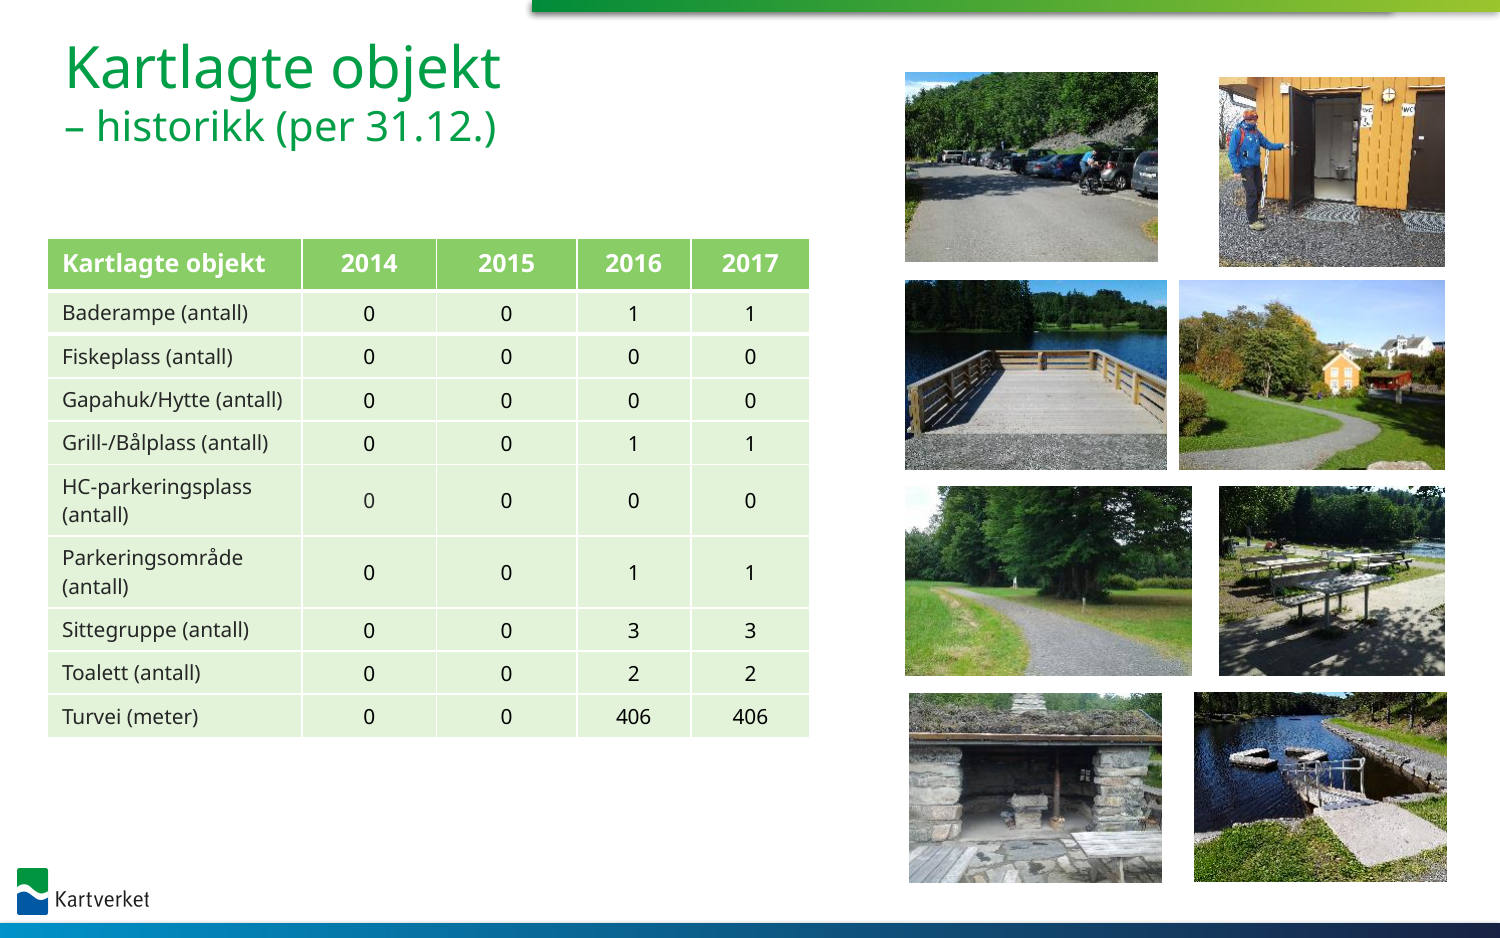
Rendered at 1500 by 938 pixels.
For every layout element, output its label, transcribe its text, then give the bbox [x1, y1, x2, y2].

table_cell Turvei (meter) [48, 695, 301, 737]
table_cell 0 [692, 465, 809, 535]
table_cell Sittegruppe (antall) [48, 609, 301, 650]
table_cell Parkeringsområde (antall) [48, 537, 301, 607]
table_cell 2 [692, 652, 809, 693]
table_cell 0 [303, 379, 436, 420]
table_cell 0 [303, 422, 436, 464]
table_cell 0 [303, 336, 436, 377]
table_cell 1 [578, 293, 690, 332]
table_cell 0 [692, 379, 809, 420]
table_cell 1 [692, 537, 809, 607]
picture [1179, 280, 1445, 470]
table_cell 0 [437, 609, 576, 650]
table_cell 3 [692, 609, 809, 650]
table_cell Toalett (antall) [48, 652, 301, 693]
table_cell 406 [692, 695, 809, 737]
picture [909, 693, 1163, 884]
picture [905, 72, 1158, 262]
table_cell 0 [578, 465, 690, 535]
table_cell 2 [578, 652, 690, 693]
picture [1194, 692, 1448, 882]
table_cell 0 [437, 293, 576, 332]
table_cell Gapahuk/Hytte (antall) [48, 379, 301, 420]
table_cell 0 [578, 336, 690, 377]
table_cell 1 [578, 537, 690, 607]
table_cell 1 [692, 293, 809, 332]
table_cell Baderampe (antall) [48, 293, 301, 332]
table_cell HC-parkeringsplass (antall) [48, 465, 301, 535]
table_header Kartlagte objekt [48, 239, 301, 289]
table_cell 0 [303, 609, 436, 650]
table_cell 0 [437, 537, 576, 607]
table_cell 0 [578, 379, 690, 420]
table_header 2016 [578, 239, 690, 289]
table_cell 0 [437, 379, 576, 420]
table_cell 0 [437, 652, 576, 693]
table_cell 0 [303, 652, 436, 693]
table_cell 0 [437, 465, 576, 535]
picture [1219, 486, 1445, 676]
table_cell 1 [578, 422, 690, 464]
table_header 2017 [692, 239, 809, 289]
table_cell 3 [578, 609, 690, 650]
table_cell 0 [303, 293, 436, 332]
table_cell 0 [437, 695, 576, 737]
picture [1219, 77, 1445, 267]
table_cell 406 [578, 695, 690, 737]
table_cell 0 [437, 422, 576, 464]
table_header 2014 [303, 239, 436, 289]
table_header 2015 [437, 239, 576, 289]
table_cell 0 [437, 336, 576, 377]
table_cell 1 [692, 422, 809, 464]
table_cell 0 [303, 695, 436, 737]
table_cell 0 [303, 537, 436, 607]
picture [905, 280, 1167, 470]
table_cell 0 [692, 336, 809, 377]
table_cell Grill-/Bålplass (antall) [48, 422, 301, 464]
picture [905, 486, 1193, 676]
table_cell Fiskeplass (antall) [48, 336, 301, 377]
table_cell 0 [303, 465, 436, 535]
text_box Kartlagte objekt – historikk (per 31.12.) [49, 14, 1431, 158]
